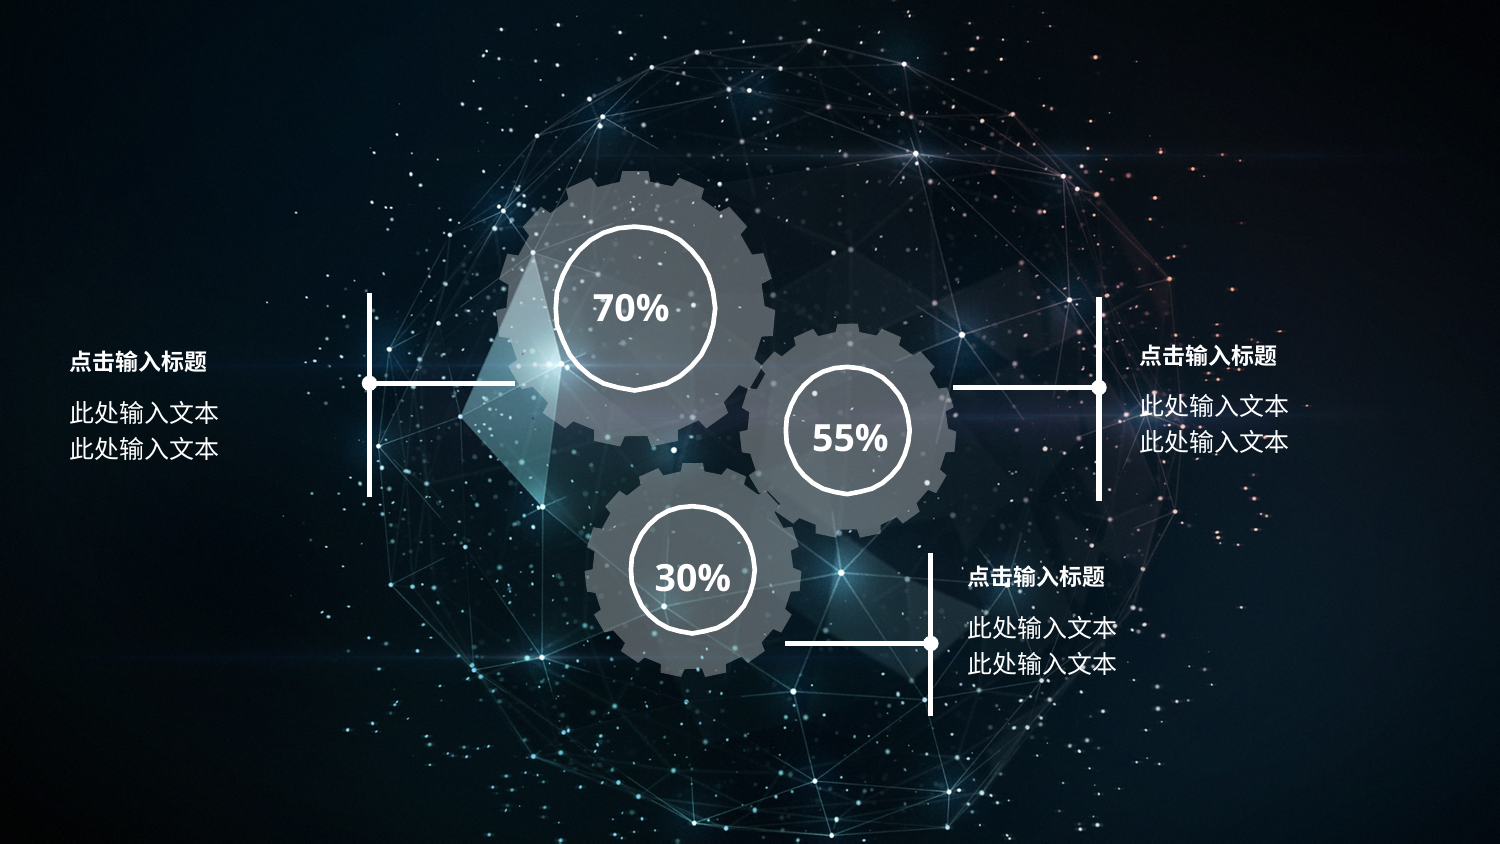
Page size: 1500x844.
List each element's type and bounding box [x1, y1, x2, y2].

picture [0, 0, 1500, 844]
text_box [1124, 333, 1443, 463]
text_box [369, 170, 1100, 717]
text_box [952, 555, 1271, 684]
text_box [54, 340, 372, 470]
